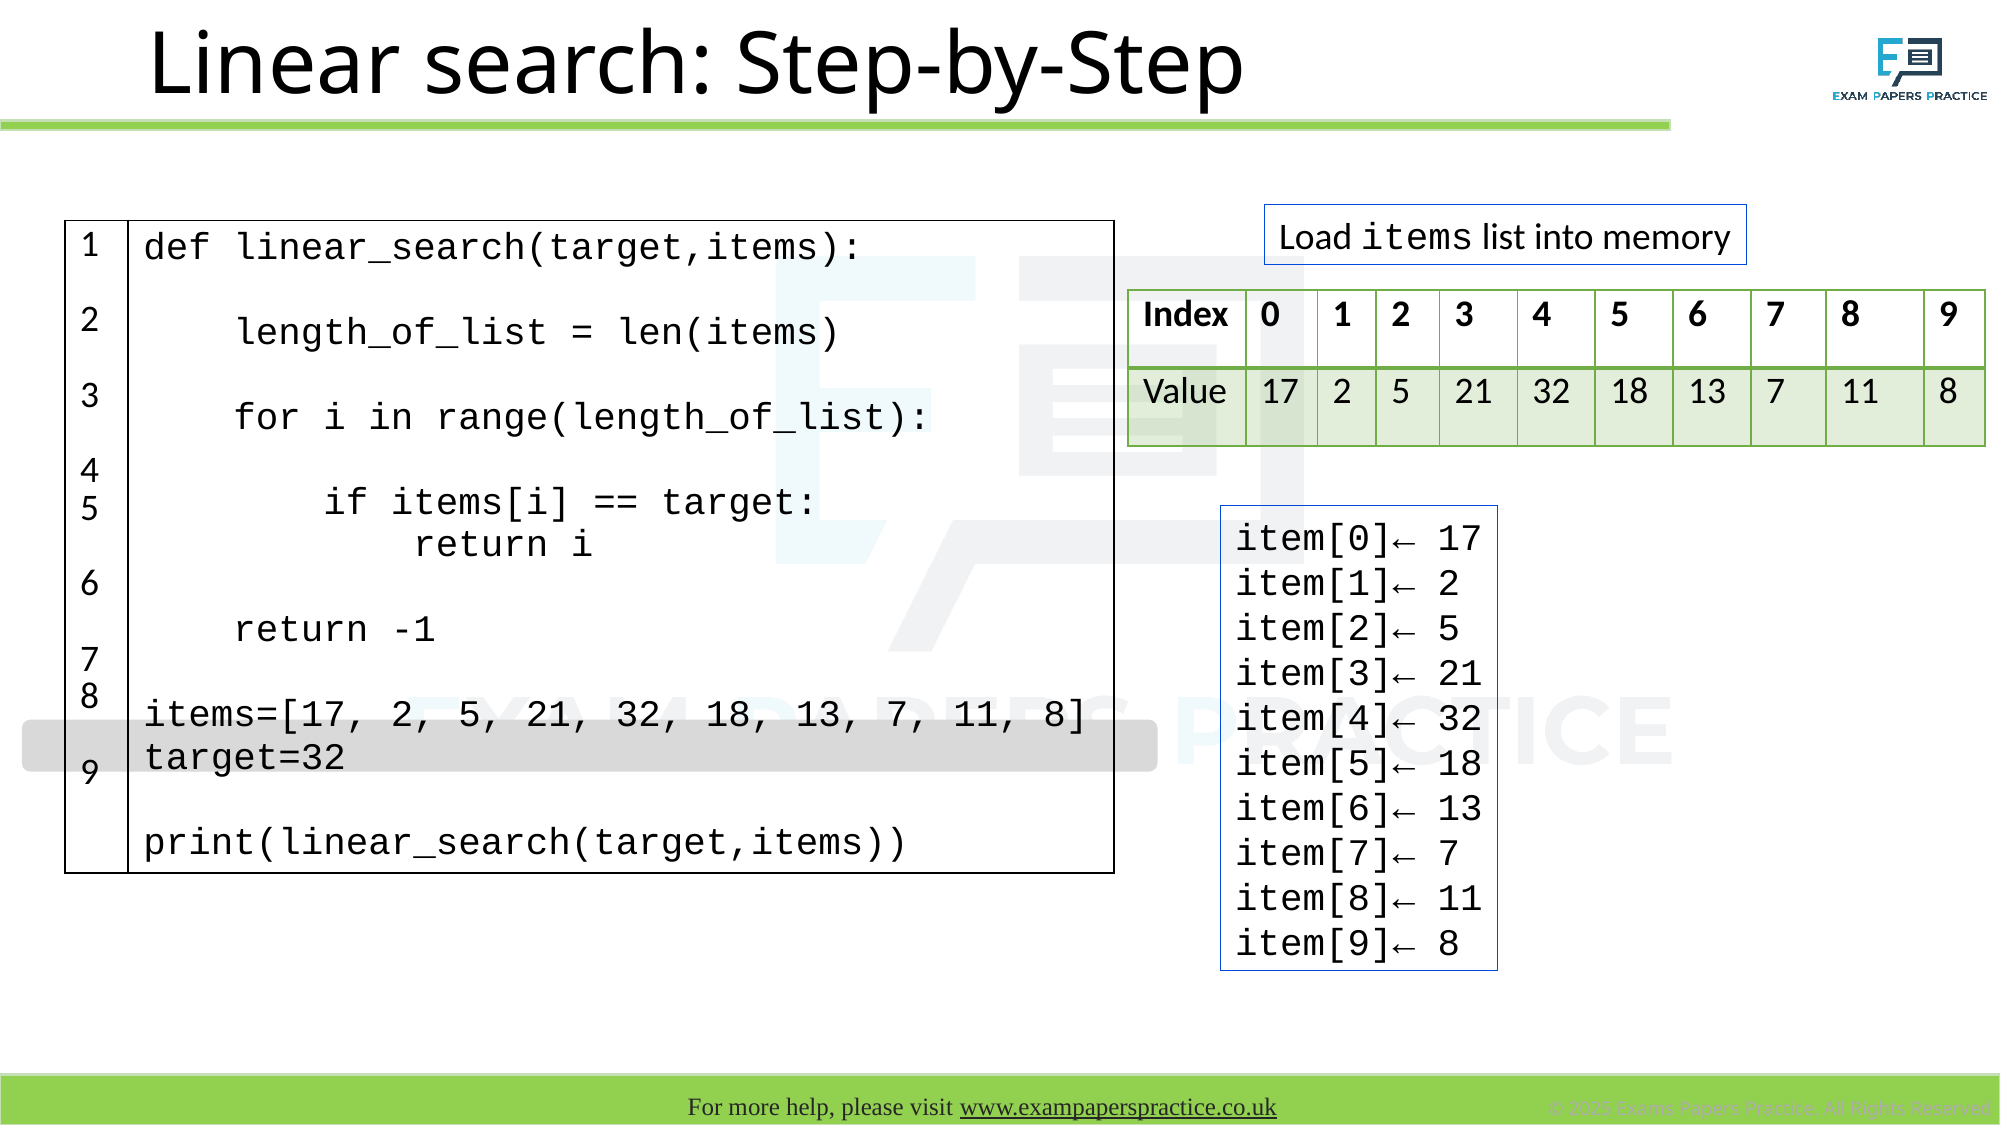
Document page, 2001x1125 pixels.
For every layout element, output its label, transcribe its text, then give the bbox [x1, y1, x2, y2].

table_header 9 [1925, 291, 1984, 366]
table_cell 7 [1752, 370, 1825, 445]
table_header def linear_search(target,items): length_of_list = len(items) for i in range(length_of_list): if items[i] == target: return i return -1 items=[17, 2, 5, 21, 32, 18, 13, 7, 11, 8] target=32 print(linear_search(target,items)) [129, 221, 1113, 872]
table_cell 2 [1318, 370, 1375, 445]
table_header 5 [1596, 291, 1672, 366]
table_cell 5 [1377, 370, 1439, 445]
table_cell 21 [1440, 370, 1517, 445]
table_cell 11 [1827, 370, 1923, 445]
table_header Index [1129, 291, 1245, 366]
table_cell 18 [1596, 370, 1672, 445]
table_cell 32 [1518, 370, 1594, 445]
title Linear search: Step-by-Step [132, 11, 1858, 121]
table_header 1 [1318, 291, 1375, 366]
table_header 2 [1377, 291, 1439, 366]
table_header 1 2 3 4 5 6 7 8 9 [66, 221, 127, 872]
table_header 6 [1674, 291, 1750, 366]
text_box item[0]← 17 item[1]← 2 item[2]← 5 item[3]← 21 item[4]← 32 item[5]← 18 item[6]← 13 item[7]← 7 item[8]← 11 item[9]← 8 [1220, 505, 1498, 971]
table_header 3 [1440, 291, 1517, 366]
text_box [20, 718, 64, 773]
table_header 4 [1518, 291, 1594, 366]
table_cell 13 [1674, 370, 1750, 445]
table_cell Value [1129, 370, 1245, 445]
table_cell 17 [1247, 370, 1317, 445]
text_box Load items list into memory [1264, 204, 1747, 265]
table_header 8 [1827, 291, 1923, 366]
table_header 7 [1752, 291, 1825, 366]
text_box [1115, 718, 1159, 773]
table_cell 8 [1925, 370, 1984, 445]
table_header 0 [1247, 291, 1317, 366]
